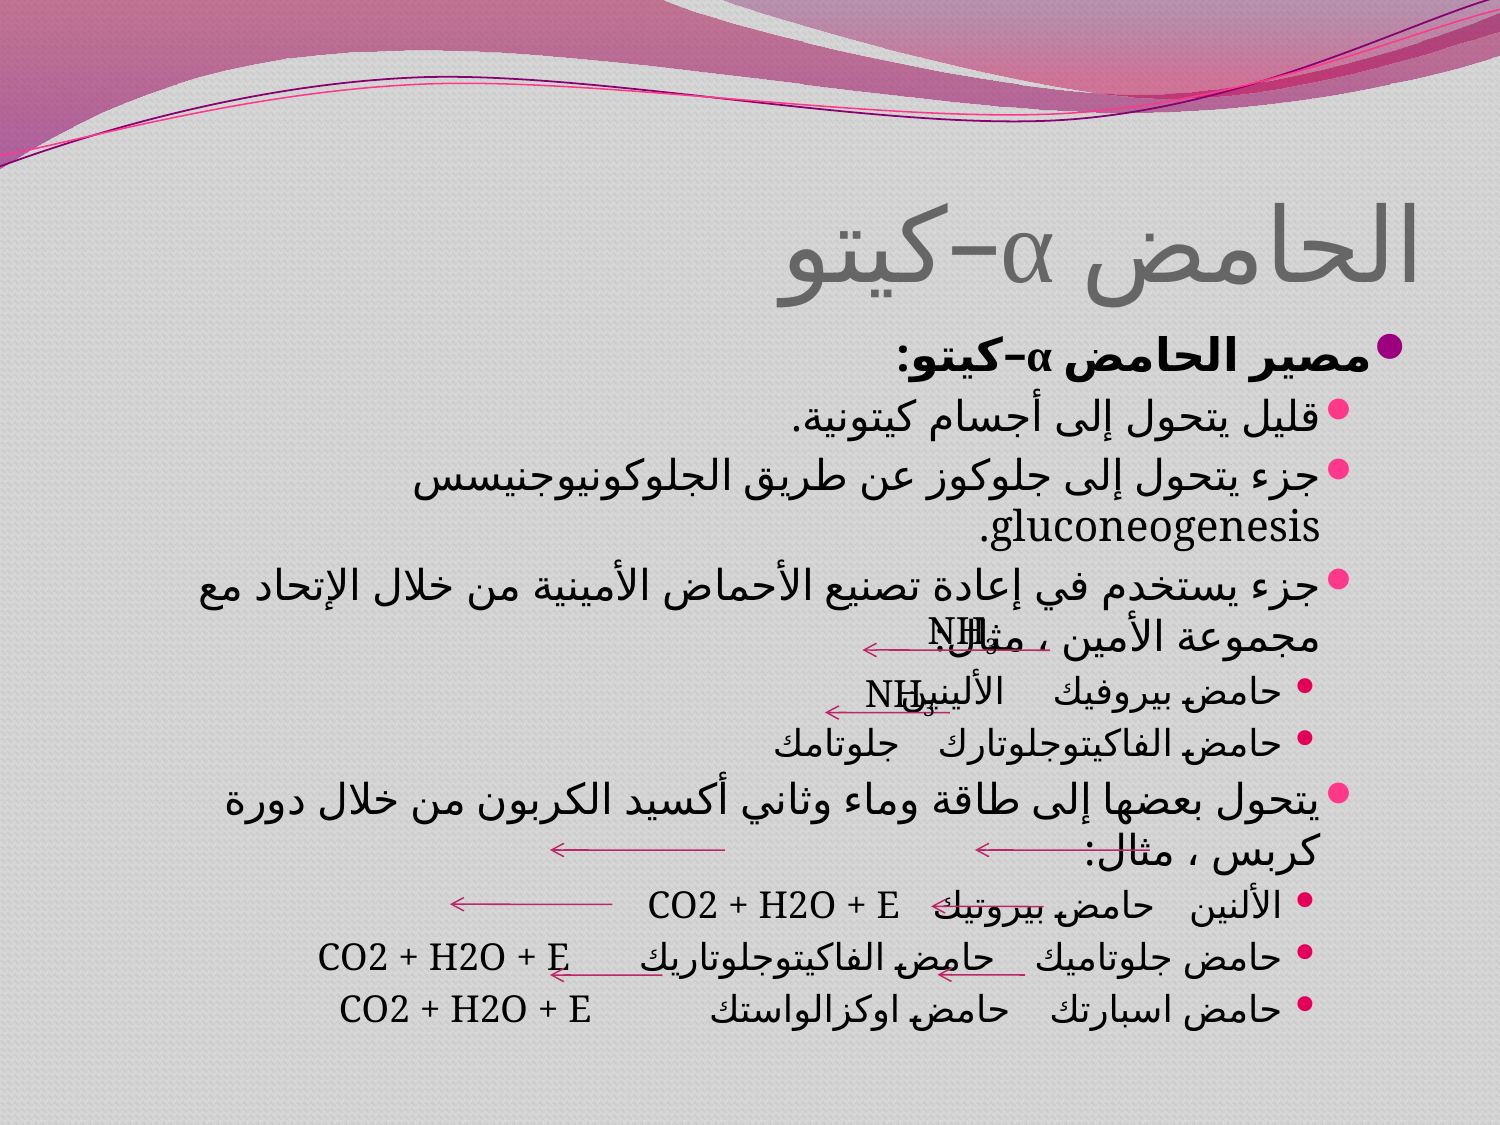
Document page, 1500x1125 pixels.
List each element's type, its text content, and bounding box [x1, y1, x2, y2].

text_box NH3 [912, 599, 1013, 649]
list مصير الحامض α–كيتو: قليل يتحول إلى أجسام كيتونية. جزء يتحول إلى جلوكوز عن طريق الجلوكونيوجنيسس gluconeogenesis. جزء يستخدم في إعادة تصنيع الأحماض الأمينية من خلال الإتحاد مع مجموعة الأمين ، مثال: حامض بيروفيك الألينين حامض الفاكيتوجلوتارك جلوتامك يتحول بعضها إلى طاقة وماء وثاني أكسيد الكربون من خلال دورة كربس ، مثال: الألنين حامض بيروتيك CO2 + H2O + E حامض جلوتاميك حامض الفاكيتوجلوتاريك CO2 + H2O + E حامض اسبارتك حامض اوكزالواستك CO2 + H2O + E [75, 317, 1425, 1038]
text_box NH3 [849, 662, 950, 712]
title الحامض α–كيتو [75, 115, 1425, 303]
text_box NH3 [912, 661, 1013, 711]
text_box NH3 [849, 720, 950, 774]
